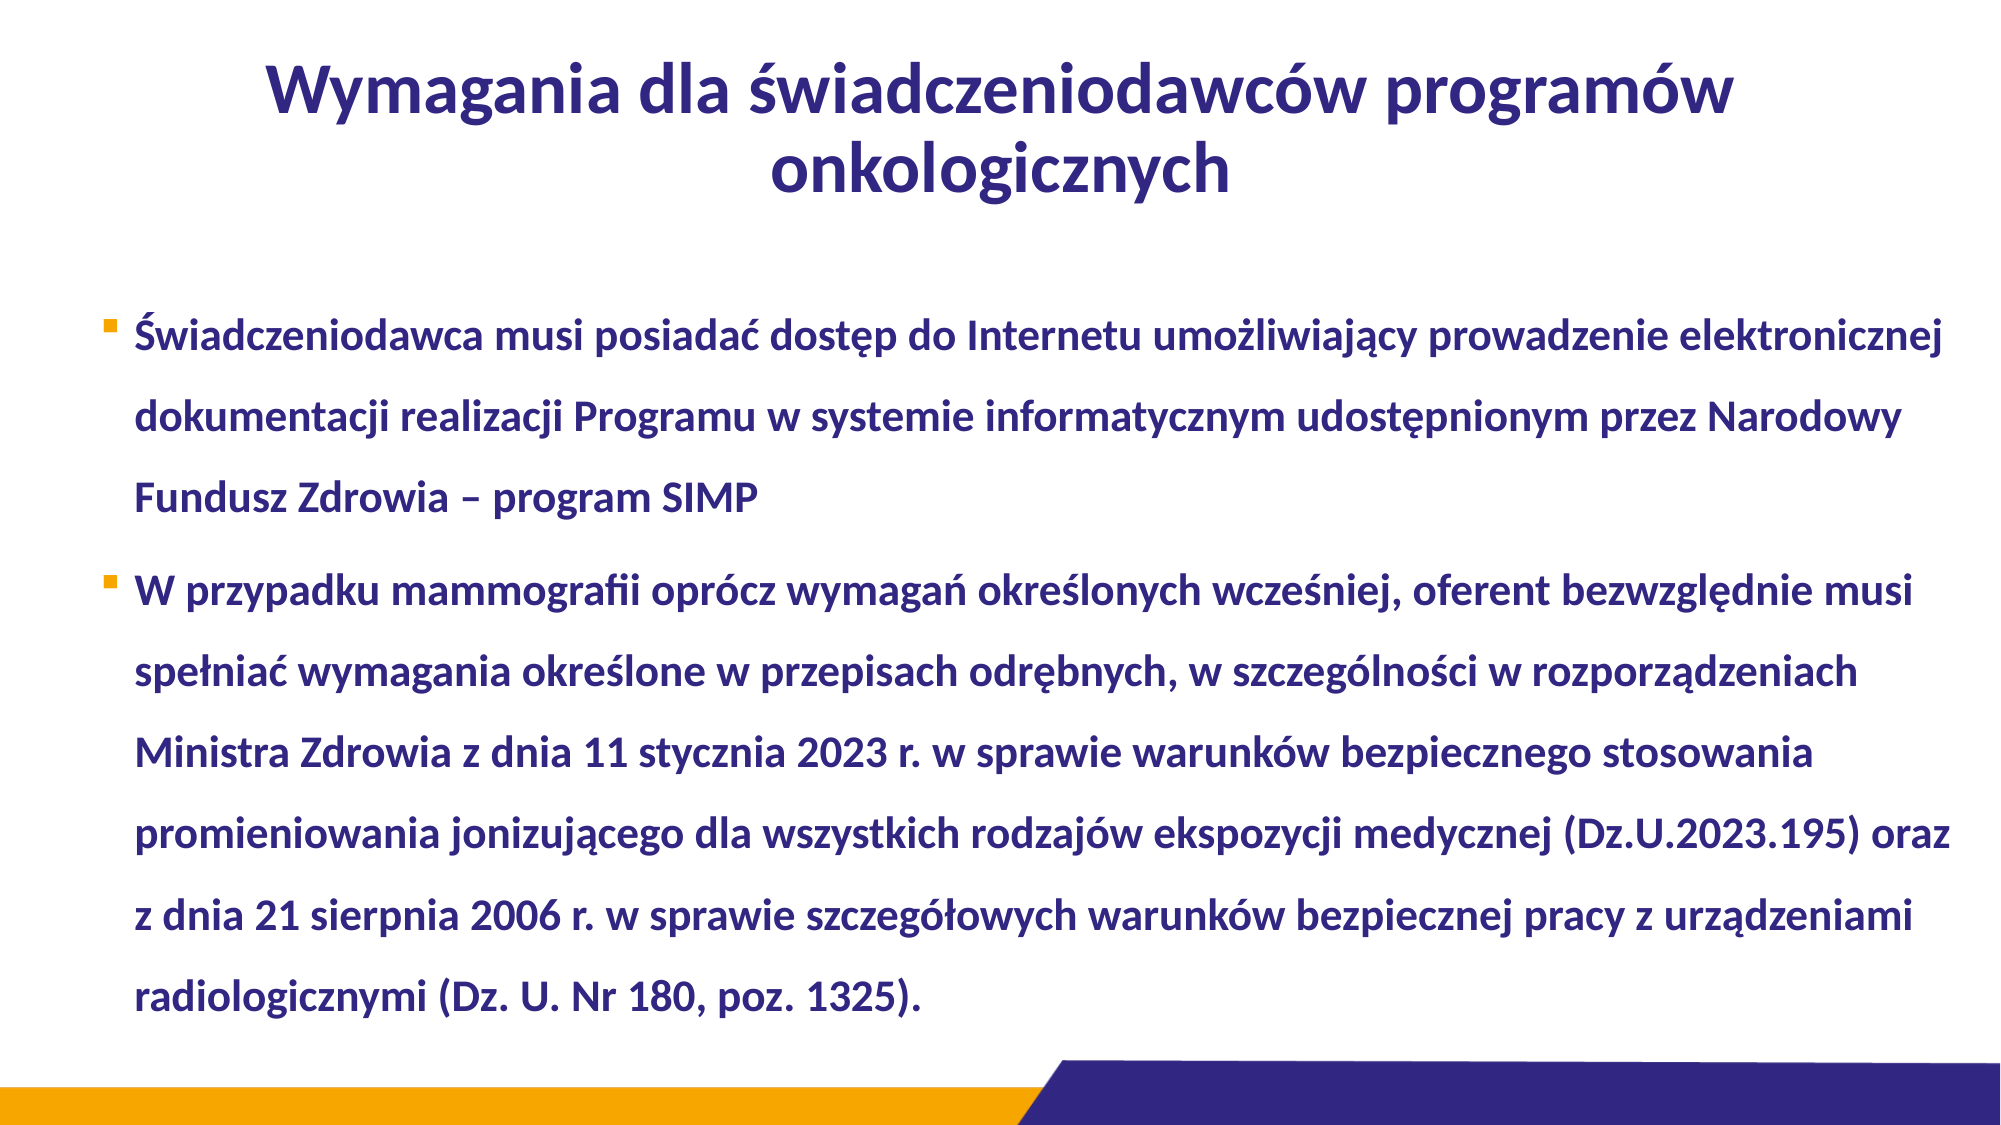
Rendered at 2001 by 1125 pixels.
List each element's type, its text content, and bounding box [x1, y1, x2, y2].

title Wymagania dla świadczeniodawców programów onkologicznych [20, 18, 1982, 241]
list Świadczeniodawca musi posiadać dostęp do Internetu umożliwiający prowadzenie elektronicznej dokumentacji realizacji Programu w systemie informatycznym udostępnionym przez Narodowy Fundusz Zdrowia – program SIMP W przypadku mammografii oprócz wymagań określonych wcześniej, oferent bezwzględnie musi spełniać wymagania określone w przepisach odrębnych, w szczególności w rozporządzeniach Ministra Zdrowia z dnia 11 stycznia 2023 r. w sprawie warunków bezpiecznego stosowania promieniowania jonizującego dla wszystkich rodzajów ekspozycji medycznej (Dz.U.2023.195) oraz z dnia 21 sierpnia 2006 r. w sprawie szczegółowych warunków bezpiecznej pracy z urządzeniami radiologicznymi (Dz. U. Nr 180, poz. 1325). [85, 241, 1982, 1059]
picture [0, 1060, 2001, 1125]
